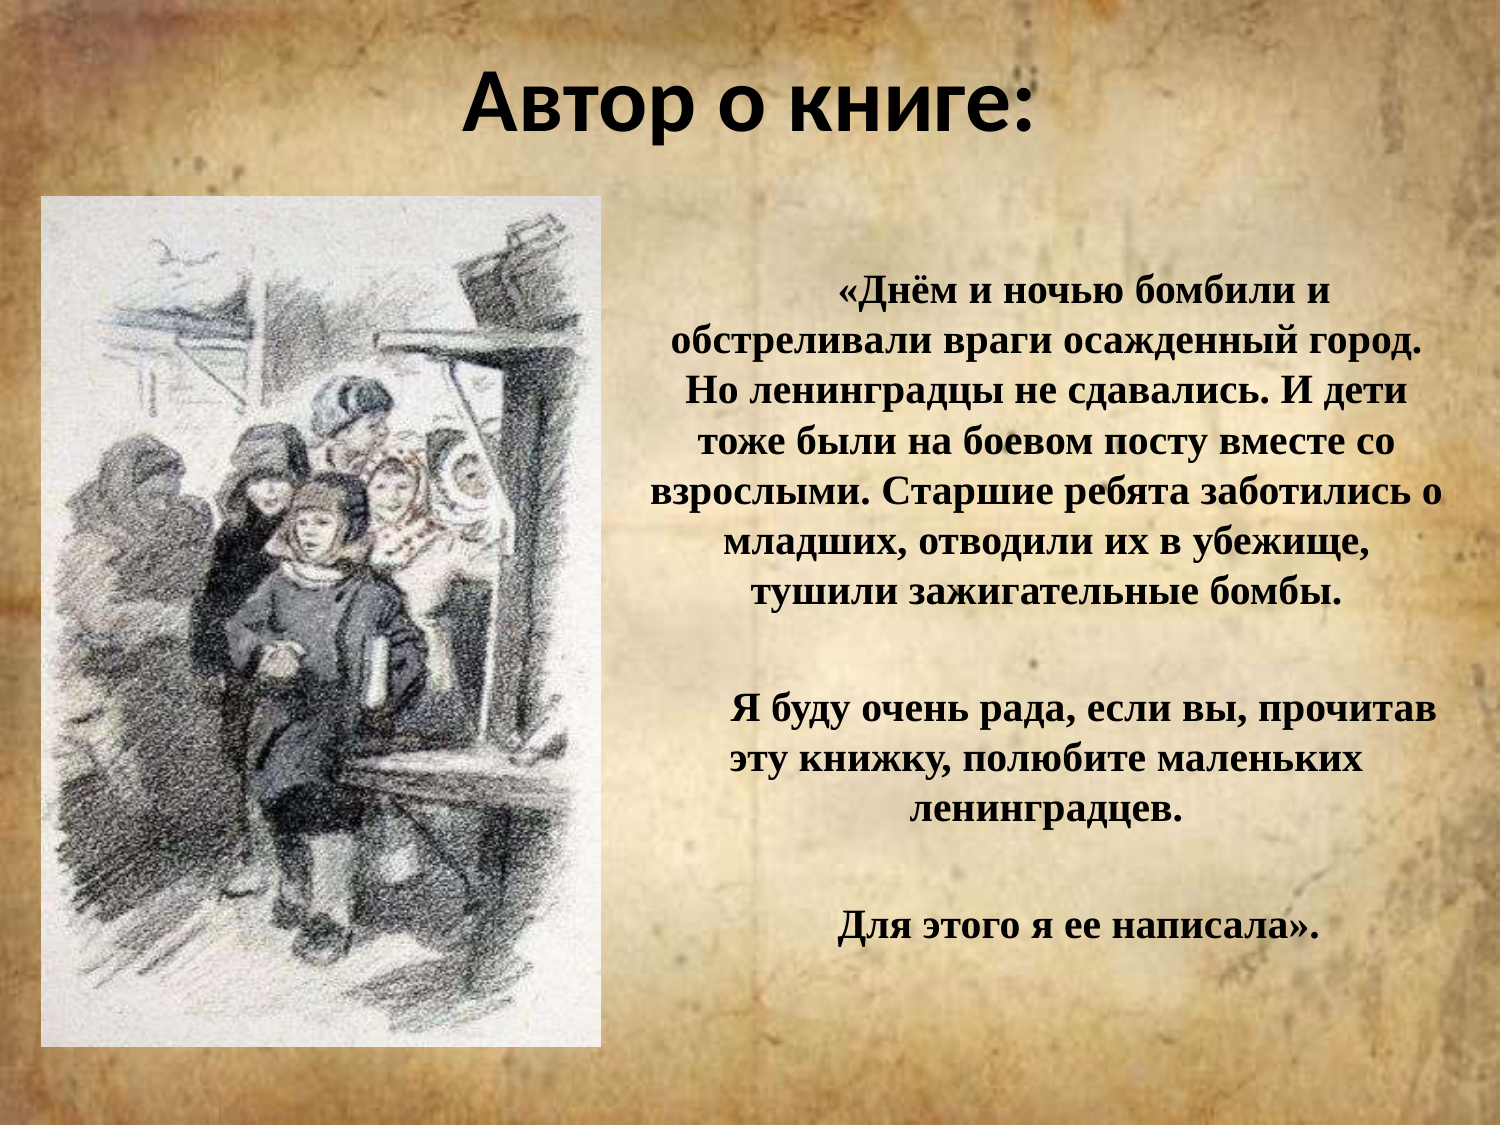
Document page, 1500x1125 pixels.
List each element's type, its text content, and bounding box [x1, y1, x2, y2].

text_box «Днём и ночью бомбили и обстреливали враги осажденный город. Но ленинградцы не сдавались. И дети тоже были на боевом посту вместе со взрослыми. Старшие ребята заботились о младших, отводили их в убежище, тушили зажигательные бомбы. Я буду очень рада, если вы, прочитав эту книжку, полюбите маленьких ленинградцев. Для этого я ее написала». [634, 196, 1459, 1047]
picture [0, 0, 1500, 1125]
title Автор о книге: [74, 30, 1426, 159]
